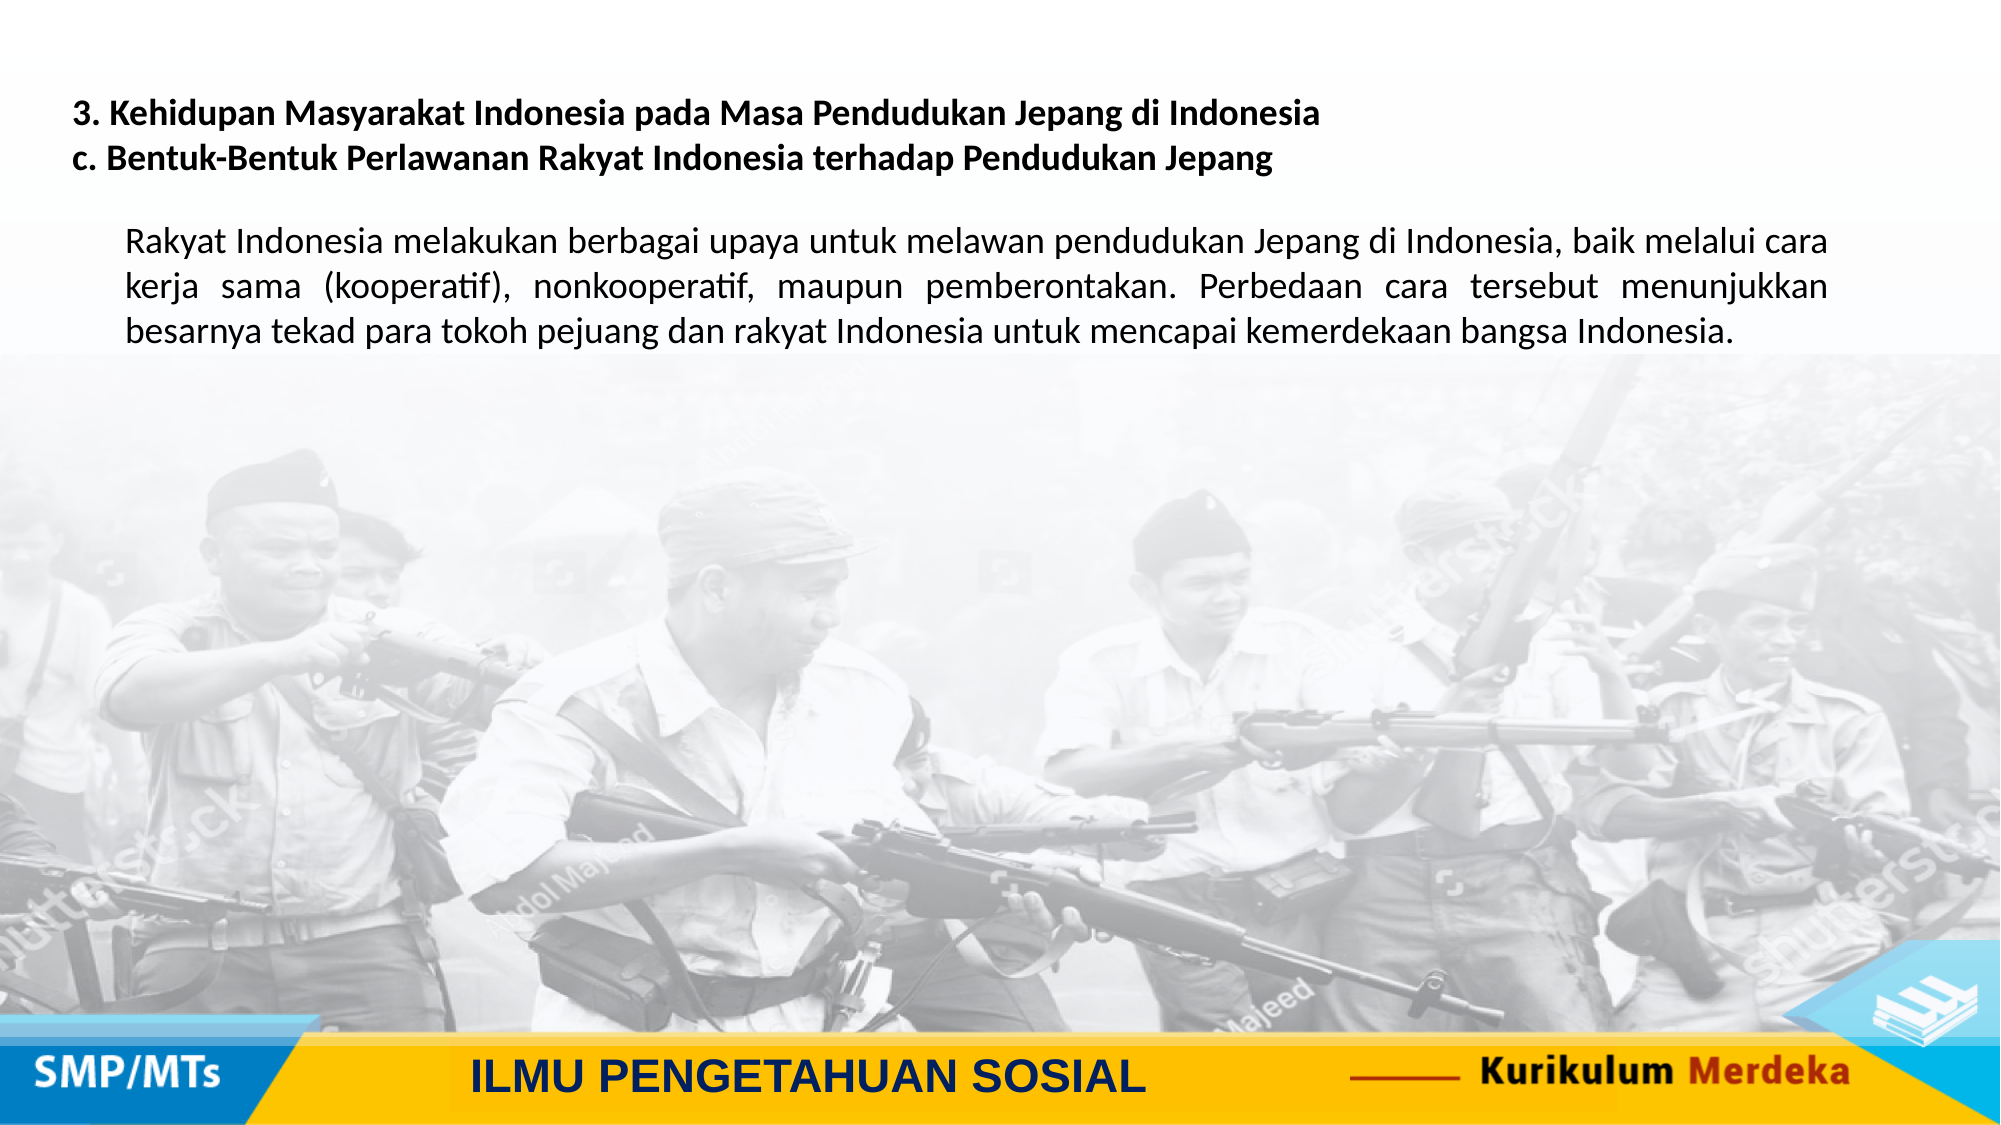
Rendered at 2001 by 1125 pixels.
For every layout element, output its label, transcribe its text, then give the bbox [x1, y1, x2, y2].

text_box Rakyat Indonesia melakukan berbagai upaya untuk melawan pendudukan Jepang di Indonesia, baik melalui cara kerja sama (kooperatif), nonkooperatif, maupun pemberontakan. Perbedaan cara tersebut menunjukkan besarnya tekad para tokoh pejuang dan rakyat Indonesia untuk mencapai kemerdekaan bangsa Indonesia. [110, 208, 1846, 354]
text_box [0, 0, 2000, 354]
picture [0, 354, 2000, 940]
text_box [0, 940, 2000, 1125]
text_box 3. Kehidupan Masyarakat Indonesia pada Masa Pendudukan Jepang di Indonesia c. Bentuk-Bentuk Perlawanan Rakyat Indonesia terhadap Pendudukan Jepang [57, 80, 1338, 185]
